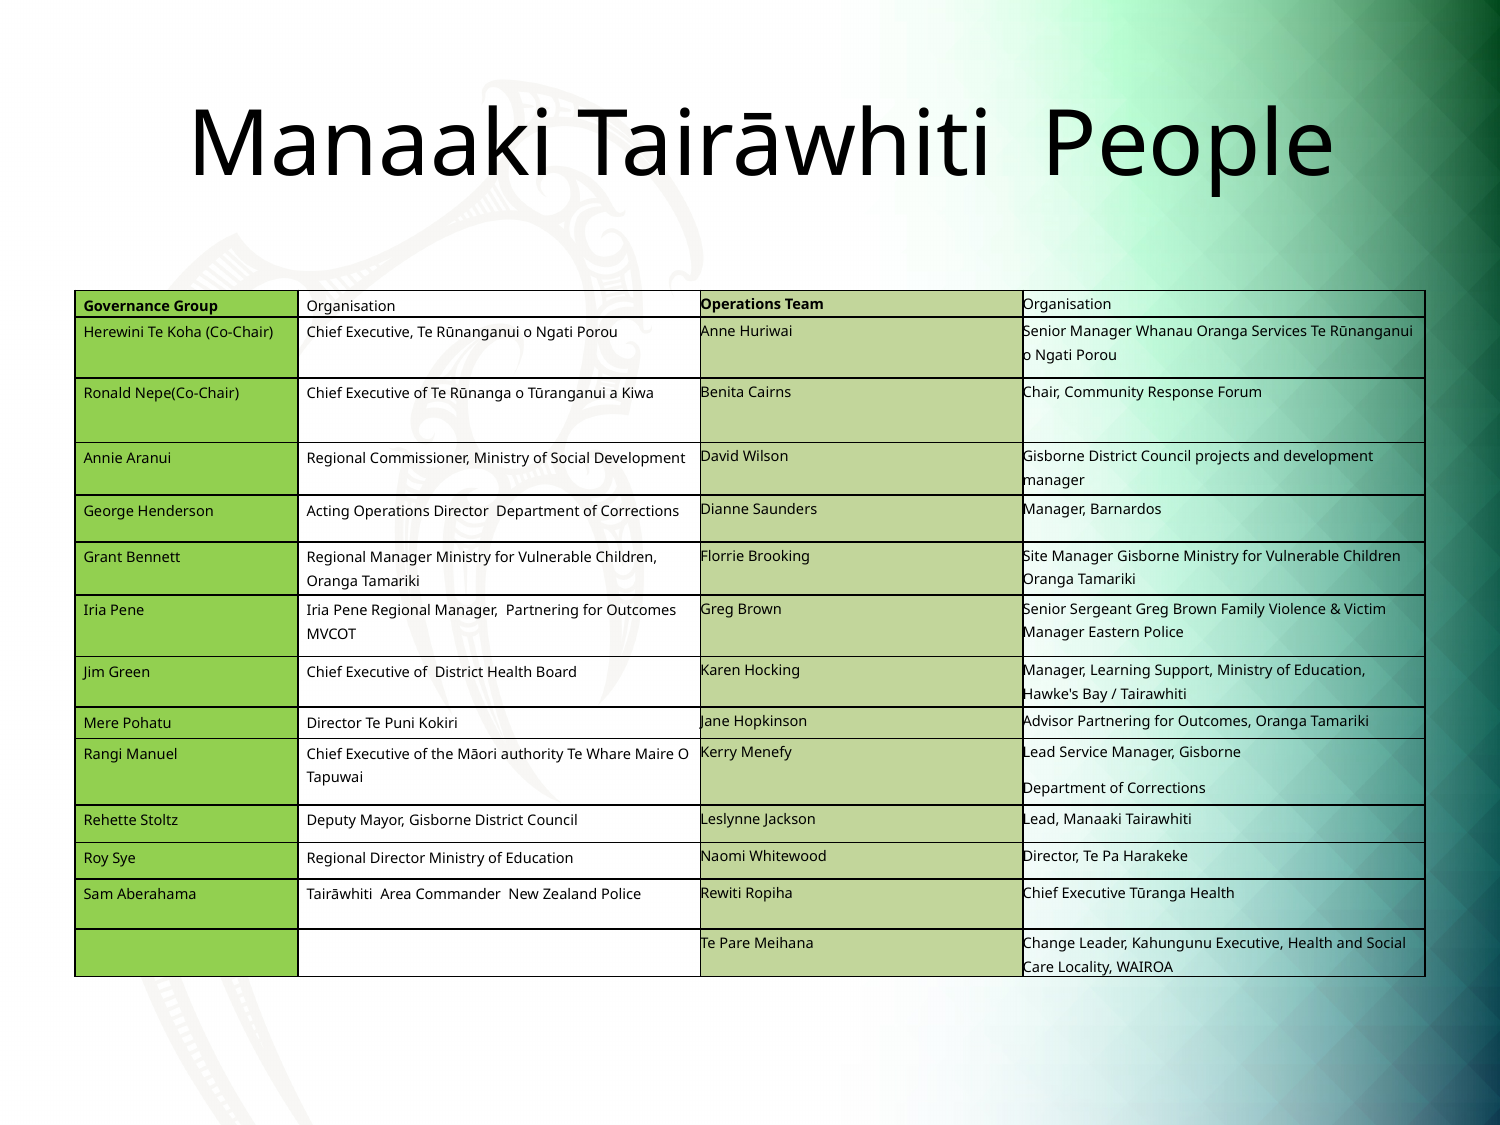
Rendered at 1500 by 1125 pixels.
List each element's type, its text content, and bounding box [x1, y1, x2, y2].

table_cell Herewini Te Koha (Co-Chair) [76, 318, 297, 377]
table_cell Rewiti Ropiha [701, 880, 1022, 928]
table_cell Acting Operations Director Department of Corrections [299, 496, 700, 541]
table_cell Kerry Menefy [701, 739, 1022, 804]
table_cell Annie Aranui [76, 443, 297, 494]
table_cell [76, 930, 297, 976]
table_cell Rangi Manuel [76, 739, 297, 804]
table_cell Senior Manager Whanau Oranga Services Te Rūnanganui o Ngati Porou [1024, 318, 1424, 377]
table_cell Rehette Stoltz [76, 806, 297, 842]
table_cell Chief Executive of District Health Board [299, 657, 700, 706]
table_cell Roy Sye [76, 843, 297, 878]
table_cell Jane Hopkinson [701, 708, 1022, 738]
table_cell Lead Service Manager, Gisborne Department of Corrections [1024, 739, 1424, 804]
table_cell Te Pare Meihana [701, 930, 1022, 976]
table_cell Manager, Learning Support, Ministry of Education, Hawke's Bay / Tairawhiti [1024, 657, 1424, 706]
table_cell Jim Green [76, 657, 297, 706]
table_cell Manager, Barnardos [1024, 496, 1424, 541]
table_cell Tairāwhiti Area Commander New Zealand Police [299, 880, 700, 928]
table_cell Chief Executive of Te Rūnanga o Tūranganui a Kiwa [299, 379, 700, 442]
table_cell Florrie Brooking [701, 543, 1022, 594]
table_cell Deputy Mayor, Gisborne District Council [299, 806, 700, 842]
table_cell Gisborne District Council projects and development manager [1024, 443, 1424, 494]
table_cell Leslynne Jackson [701, 806, 1022, 842]
table_cell Advisor Partnering for Outcomes, Oranga Tamariki [1024, 708, 1424, 738]
table_cell Ronald Nepe(Co-Chair) [76, 379, 297, 442]
table_cell Director Te Puni Kokiri [299, 708, 700, 738]
table_cell Anne Huriwai [701, 318, 1022, 377]
table_cell Chair, Community Response Forum [1024, 379, 1424, 442]
table_cell Greg Brown [701, 596, 1022, 656]
table_cell Chief Executive Tūranga Health [1024, 880, 1424, 928]
table_header Organisation [299, 291, 700, 316]
table_cell Iria Pene [76, 596, 297, 656]
table_cell George Henderson [76, 496, 297, 541]
table_cell Senior Sergeant Greg Brown Family Violence & Victim Manager Eastern Police [1024, 596, 1424, 656]
table_cell Change Leader, Kahungunu Executive, Health and Social Care Locality, WAIROA [1024, 930, 1424, 976]
table_cell Benita Cairns [701, 379, 1022, 442]
table_cell Grant Bennett [76, 543, 297, 594]
table_cell Karen Hocking [701, 657, 1022, 706]
table_cell Regional Director Ministry of Education [299, 843, 700, 878]
table_cell Dianne Saunders [701, 496, 1022, 541]
table_cell Iria Pene Regional Manager, Partnering for Outcomes MVCOT [299, 596, 700, 656]
table_cell Mere Pohatu [76, 708, 297, 738]
table_cell Naomi Whitewood [701, 843, 1022, 878]
table_cell Lead, Manaaki Tairawhiti [1024, 806, 1424, 842]
table_cell Chief Executive of the Māori authority Te Whare Maire O Tapuwai [299, 739, 700, 804]
table_header Organisation [1024, 291, 1424, 316]
table_header Operations Team [701, 291, 1022, 316]
picture [0, 0, 1500, 1125]
table_cell [299, 930, 700, 976]
table_cell Regional Manager Ministry for Vulnerable Children, Oranga Tamariki [299, 543, 700, 594]
table_cell Regional Commissioner, Ministry of Social Development [299, 443, 700, 494]
title Manaaki Tairāwhiti People [75, 45, 1425, 233]
table_header Governance Group [76, 291, 297, 316]
table_cell David Wilson [701, 443, 1022, 494]
table_cell Chief Executive, Te Rūnanganui o Ngati Porou [299, 318, 700, 377]
table_cell Director, Te Pa Harakeke [1024, 843, 1424, 878]
table_cell Site Manager Gisborne Ministry for Vulnerable Children Oranga Tamariki [1024, 543, 1424, 594]
table_cell Sam Aberahama [76, 880, 297, 928]
